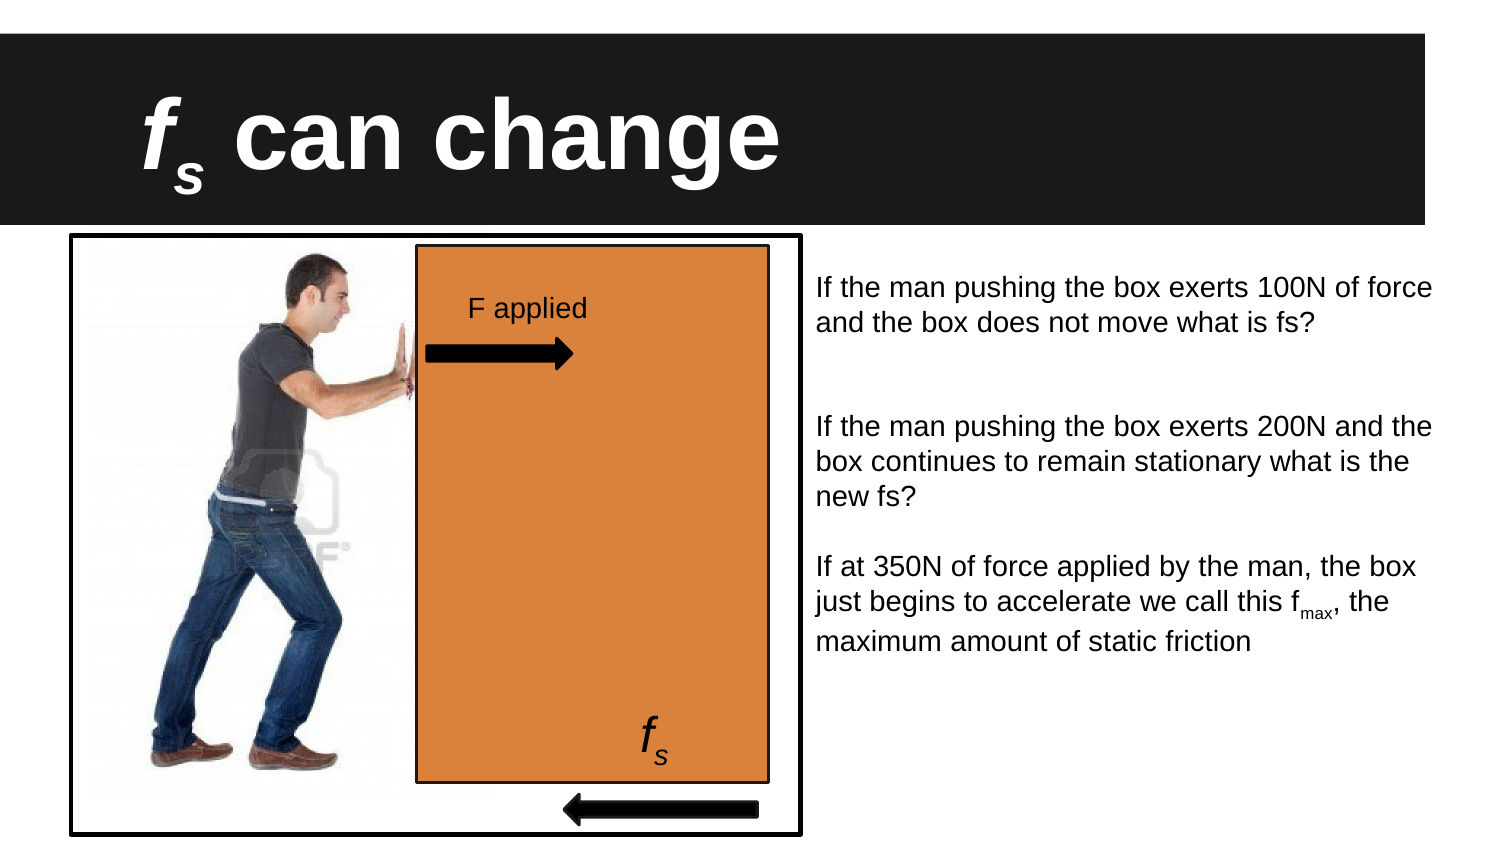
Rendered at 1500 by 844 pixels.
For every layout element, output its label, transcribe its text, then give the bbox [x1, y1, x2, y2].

title fs can change [75, 33, 1425, 221]
text_box [70, 235, 801, 835]
text_box If the man pushing the box exerts 100N of force and the box does not move what is fs? If the man pushing the box exerts 200N and the box continues to remain stationary what is the new fs? If at 350N of force applied by the man, the box just begins to accelerate we call this fmax, the maximum amount of static friction [801, 252, 1455, 790]
picture [87, 228, 492, 795]
